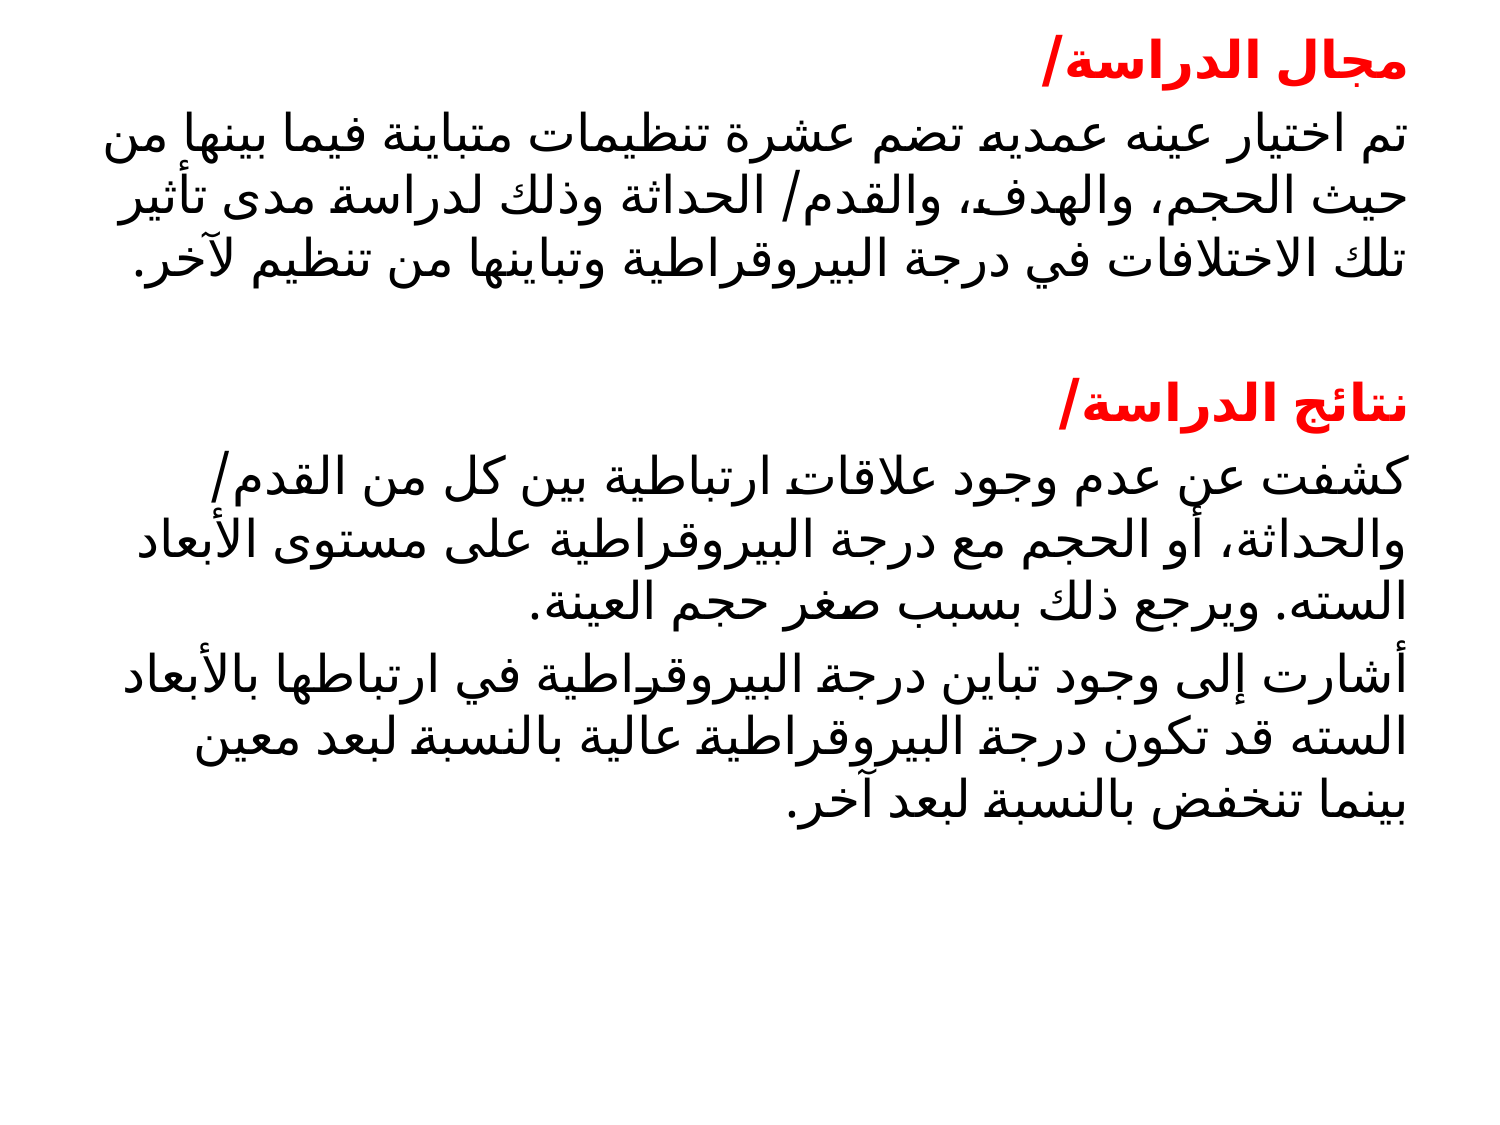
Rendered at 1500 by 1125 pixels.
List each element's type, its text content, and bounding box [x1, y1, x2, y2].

list مجال الدراسة/ تم اختيار عينه عمديه تضم عشرة تنظيمات متباينة فيما بينها من حيث الحجم، والهدف، والقدم/ الحداثة وذلك لدراسة مدى تأثير تلك الاختلافات في درجة البيروقراطية وتباينها من تنظيم لآخر. نتائج الدراسة/ كشفت عن عدم وجود علاقات ارتباطية بين كل من القدم/ والحداثة، أو الحجم مع درجة البيروقراطية على مستوى الأبعاد السته. ويرجع ذلك بسبب صغر حجم العينة. أشارت إلى وجود تباين درجة البيروقراطية في ارتباطها بالأبعاد السته قد تكون درجة البيروقراطية عالية بالنسبة لبعد معين بينما تنخفض بالنسبة لبعد آخر. [75, 19, 1425, 1005]
